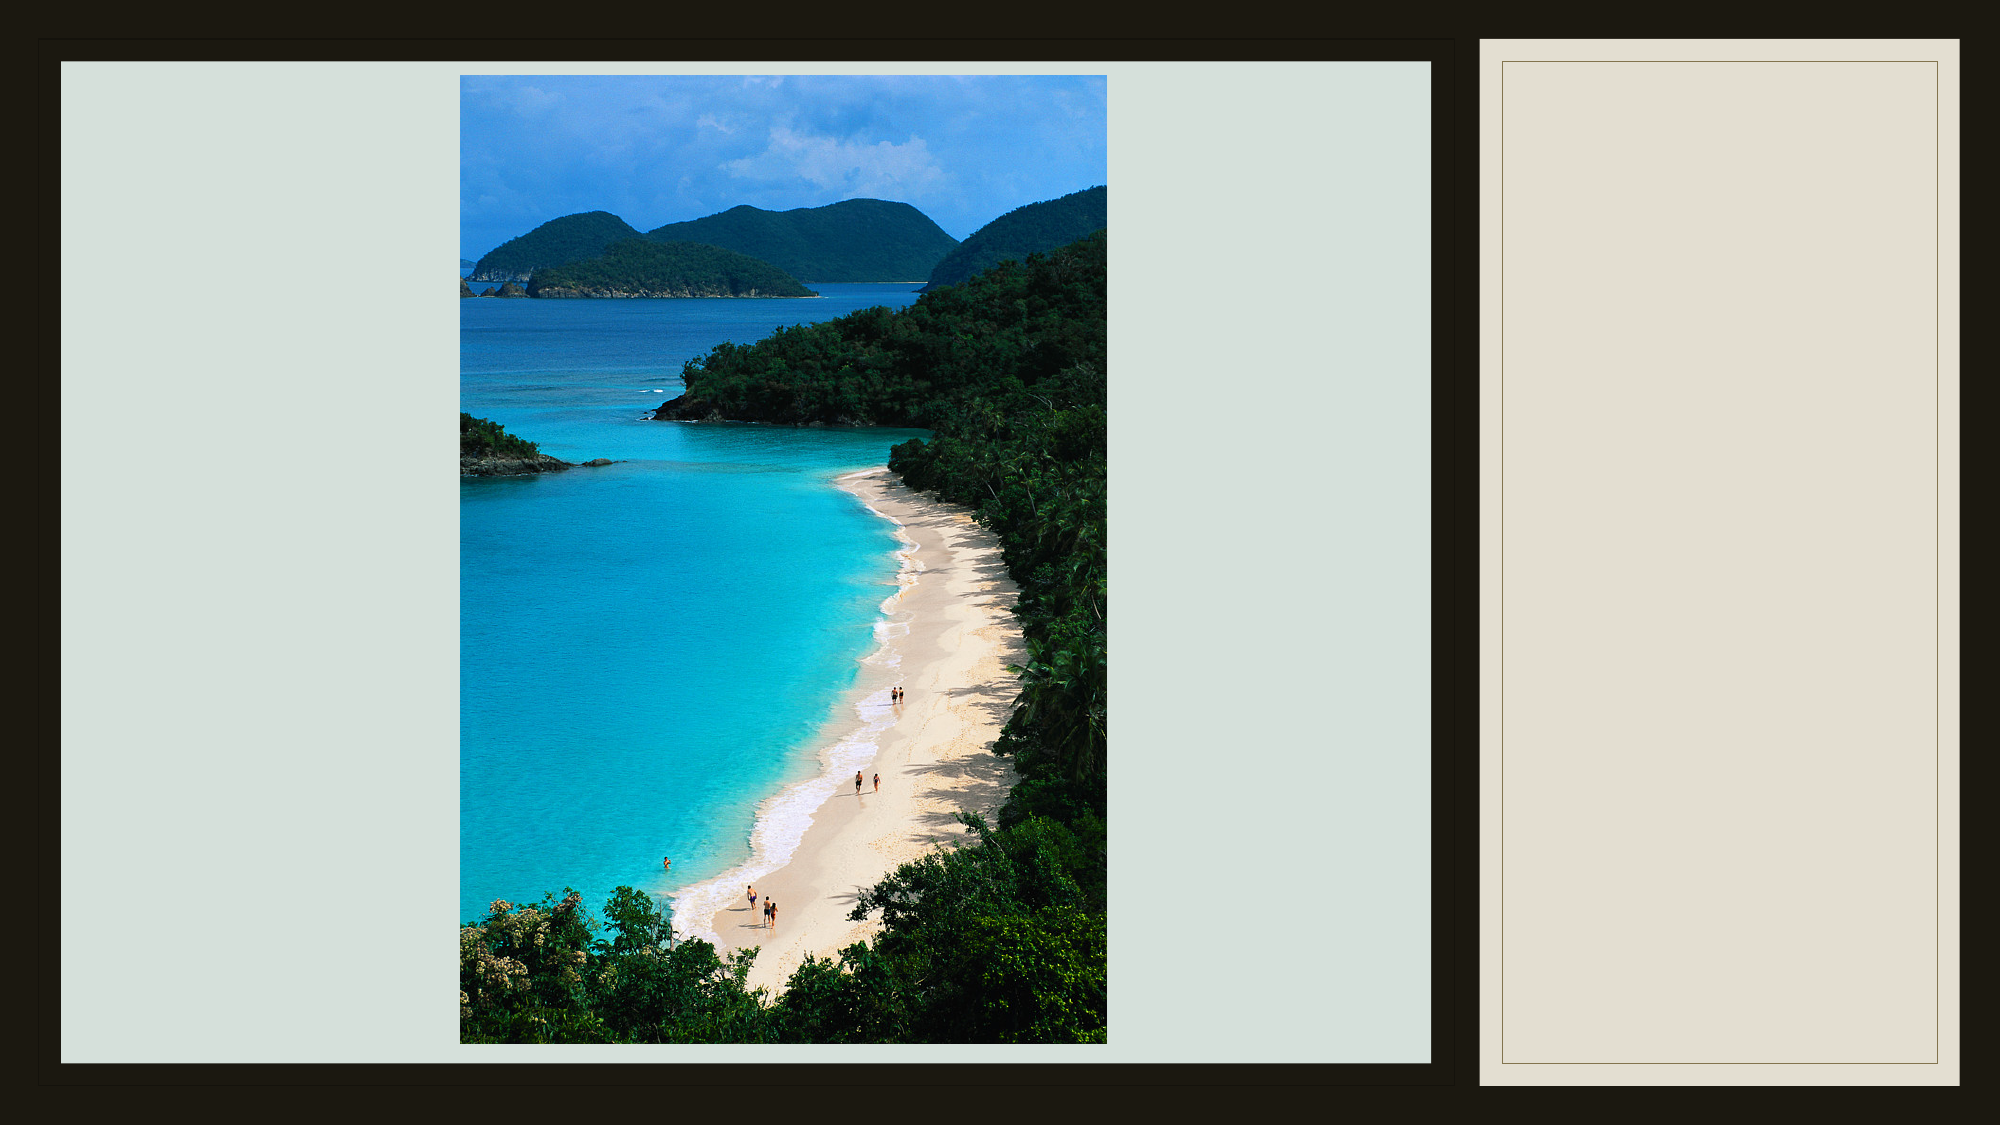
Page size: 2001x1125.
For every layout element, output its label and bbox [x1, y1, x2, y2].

list [460, 75, 1107, 1044]
